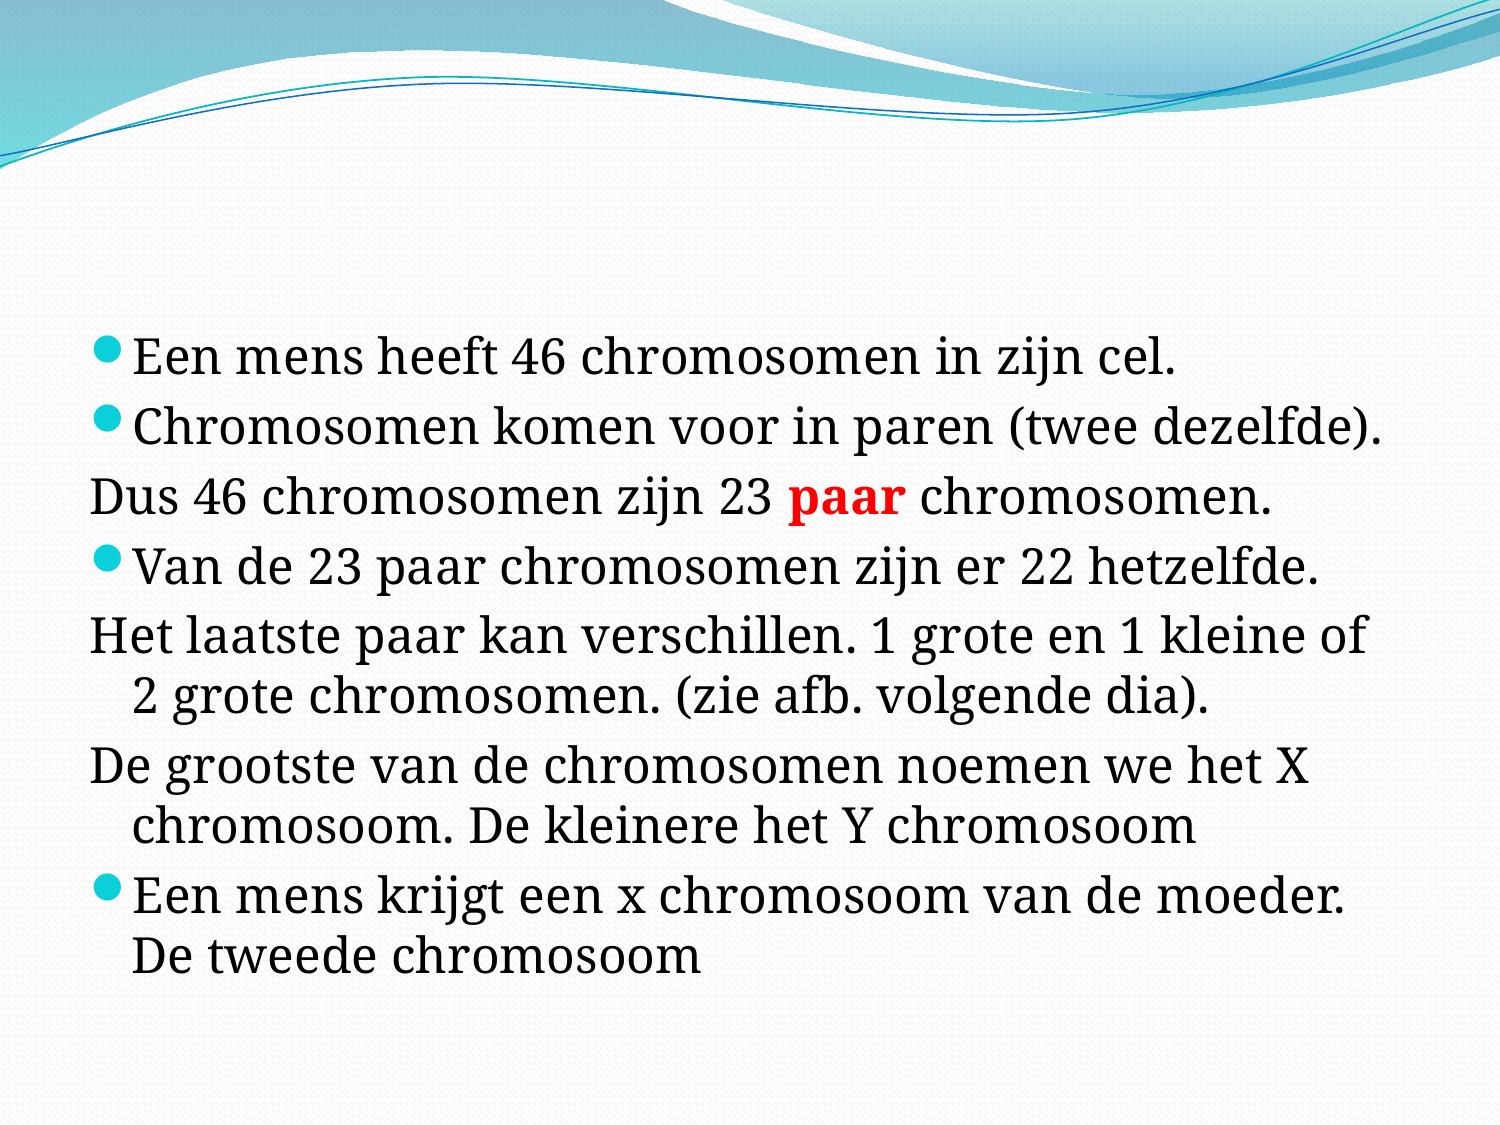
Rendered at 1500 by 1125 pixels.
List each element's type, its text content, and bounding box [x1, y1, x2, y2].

list Een mens heeft 46 chromosomen in zijn cel. Chromosomen komen voor in paren (twee dezelfde). Dus 46 chromosomen zijn 23 paar chromosomen. Van de 23 paar chromosomen zijn er 22 hetzelfde. Het laatste paar kan verschillen. 1 grote en 1 kleine of 2 grote chromosomen. (zie afb. volgende dia). De grootste van de chromosomen noemen we het X chromosoom. De kleinere het Y chromosoom Een mens krijgt een x chromosoom van de moeder. De tweede chromosoom [75, 317, 1425, 1038]
